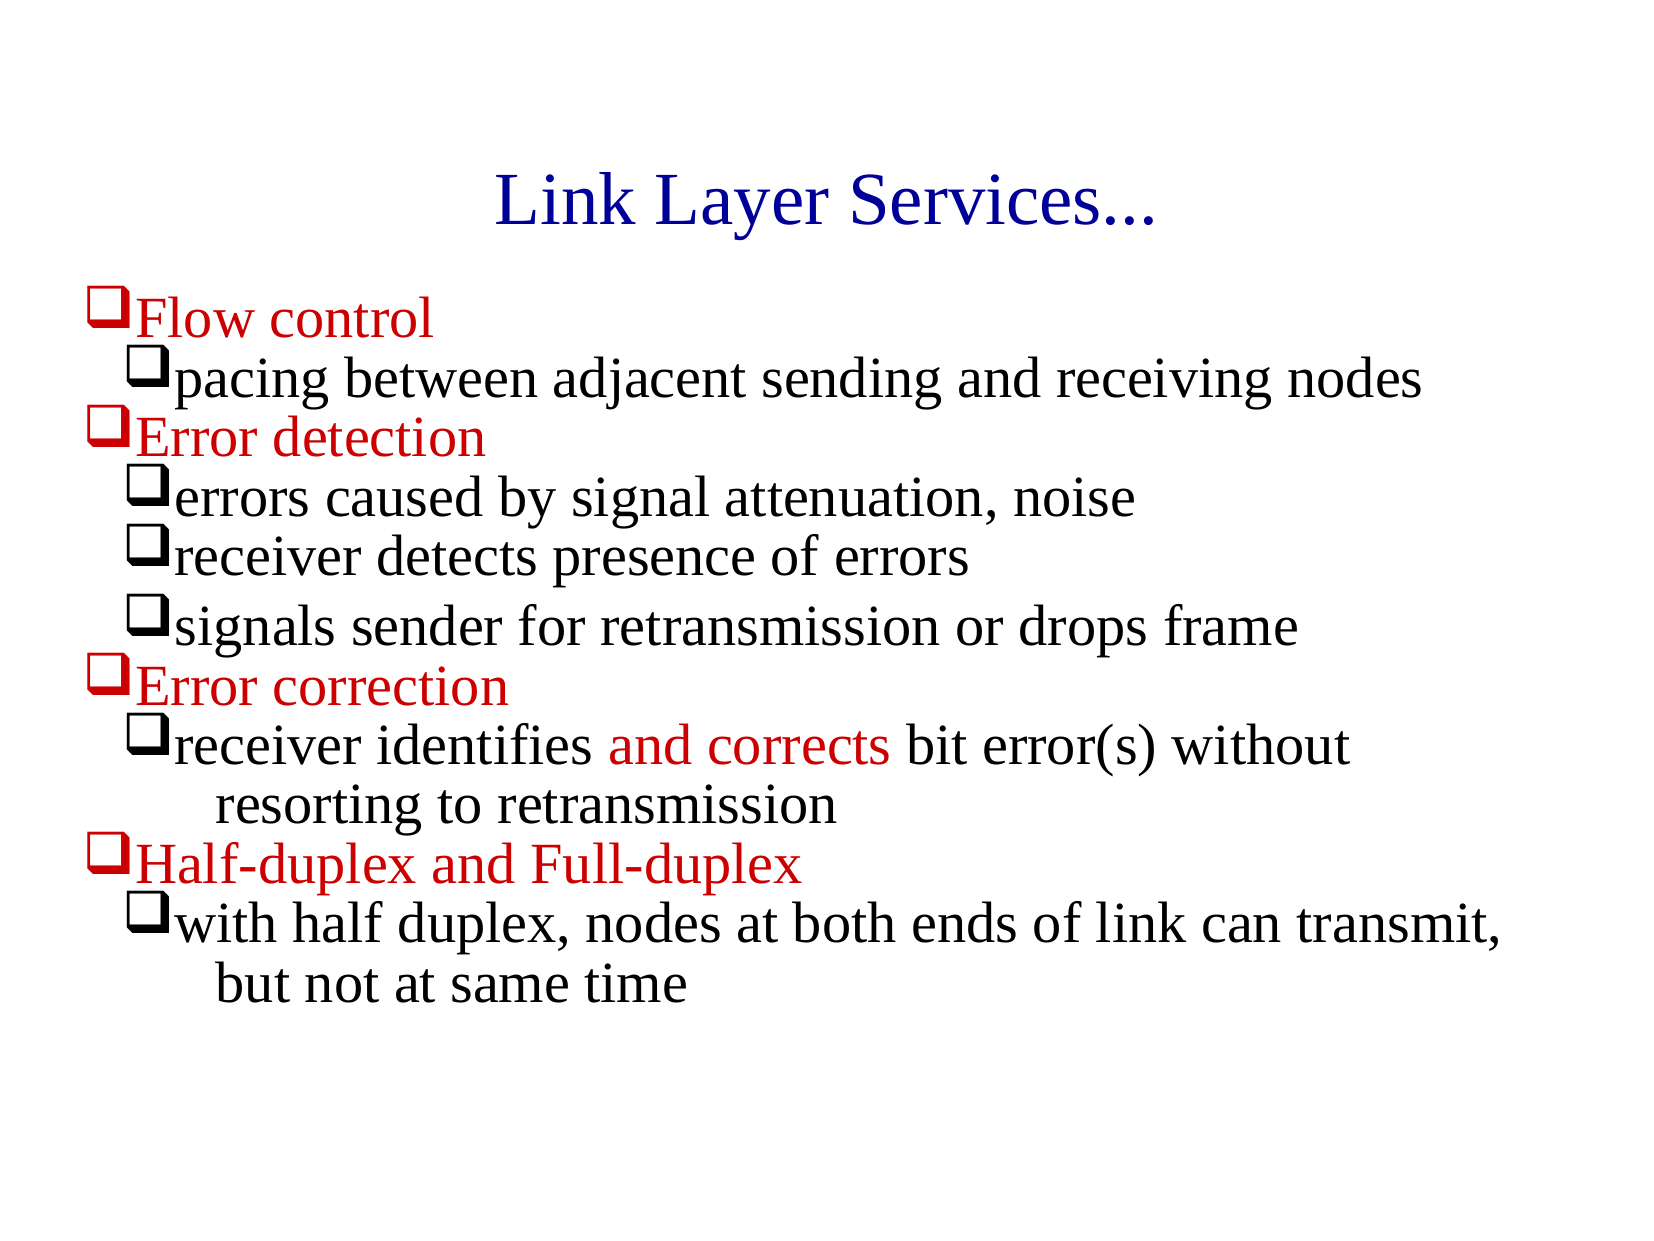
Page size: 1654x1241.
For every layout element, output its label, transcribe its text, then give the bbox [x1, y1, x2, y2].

text_box Flow control pacing between adjacent sending and receiving nodes Error detection errors caused by signal attenuation, noise receiver detects presence of errors signals sender for retransmission or drops frame Error correction receiver identifies and corrects bit error(s) without resorting to retransmission Half-duplex and Full-duplex with half duplex, nodes at both ends of link can transmit, but not at same time [82, 290, 1571, 1010]
text_box Link Layer Services... [82, 132, 1571, 257]
